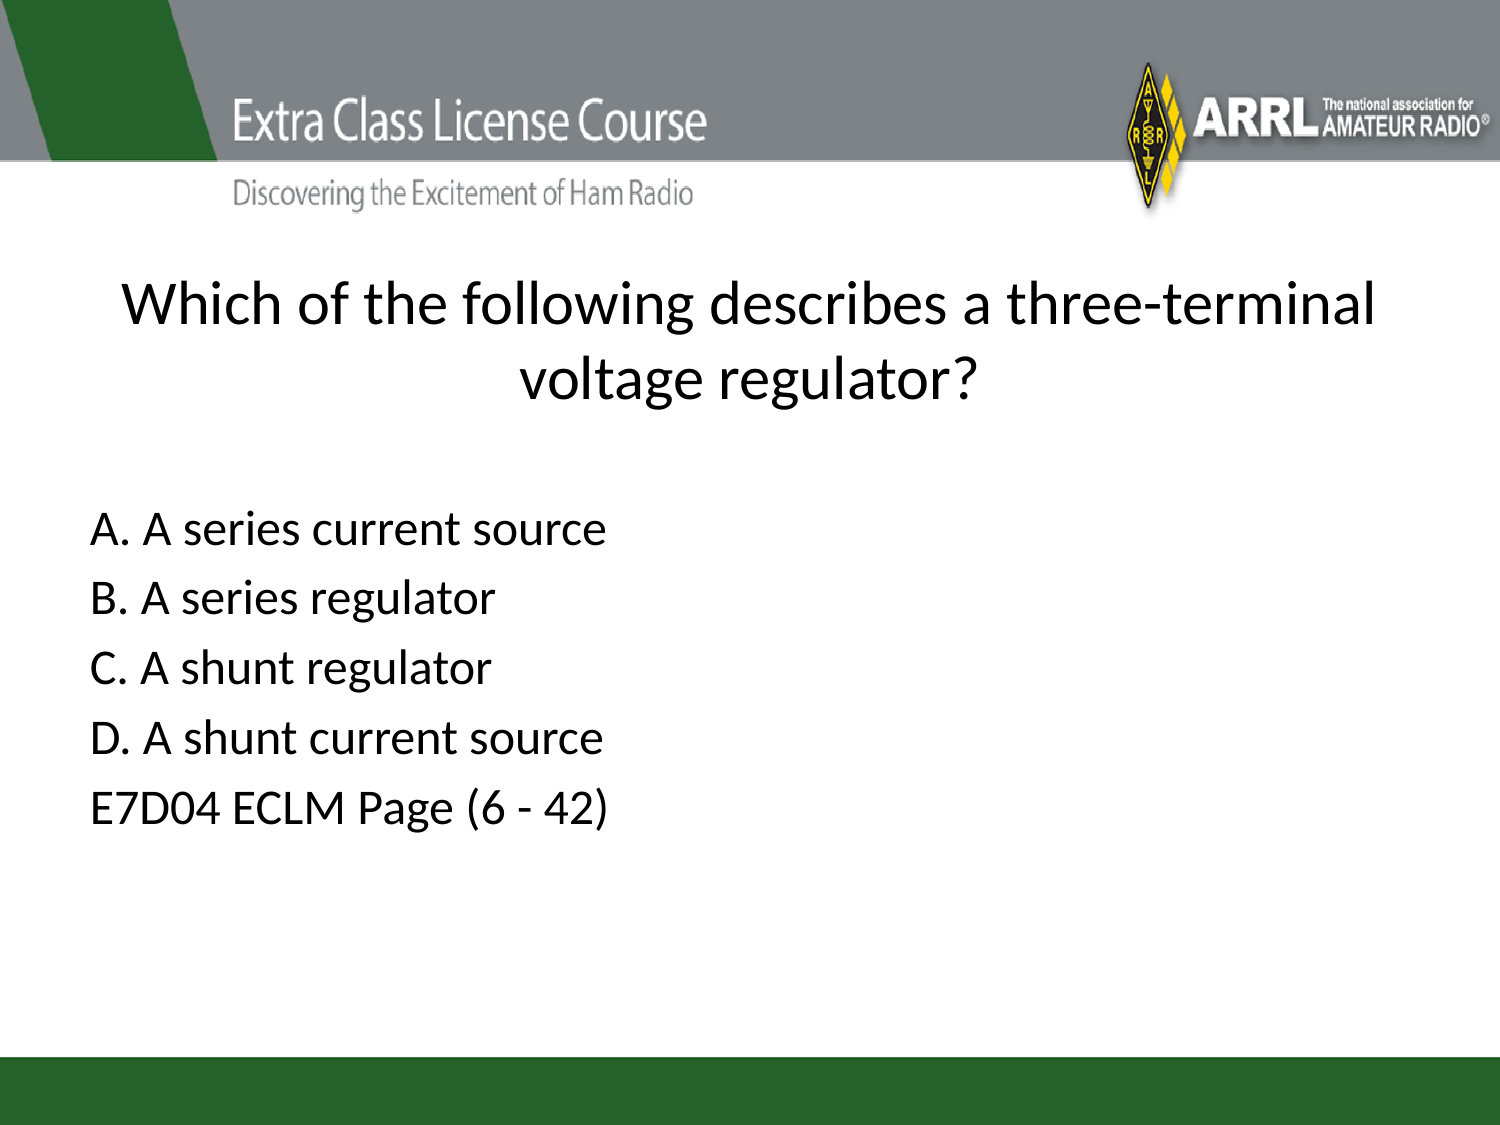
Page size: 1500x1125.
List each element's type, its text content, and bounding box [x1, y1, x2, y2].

title Which of the following describes a three-terminal voltage regulator? [75, 254, 1425, 435]
list A. A series current source B. A series regulator C. A shunt regulator D. A shunt current source E7D04 ECLM Page (6 - 42) [75, 487, 1425, 1005]
picture [0, 0, 1500, 1125]
